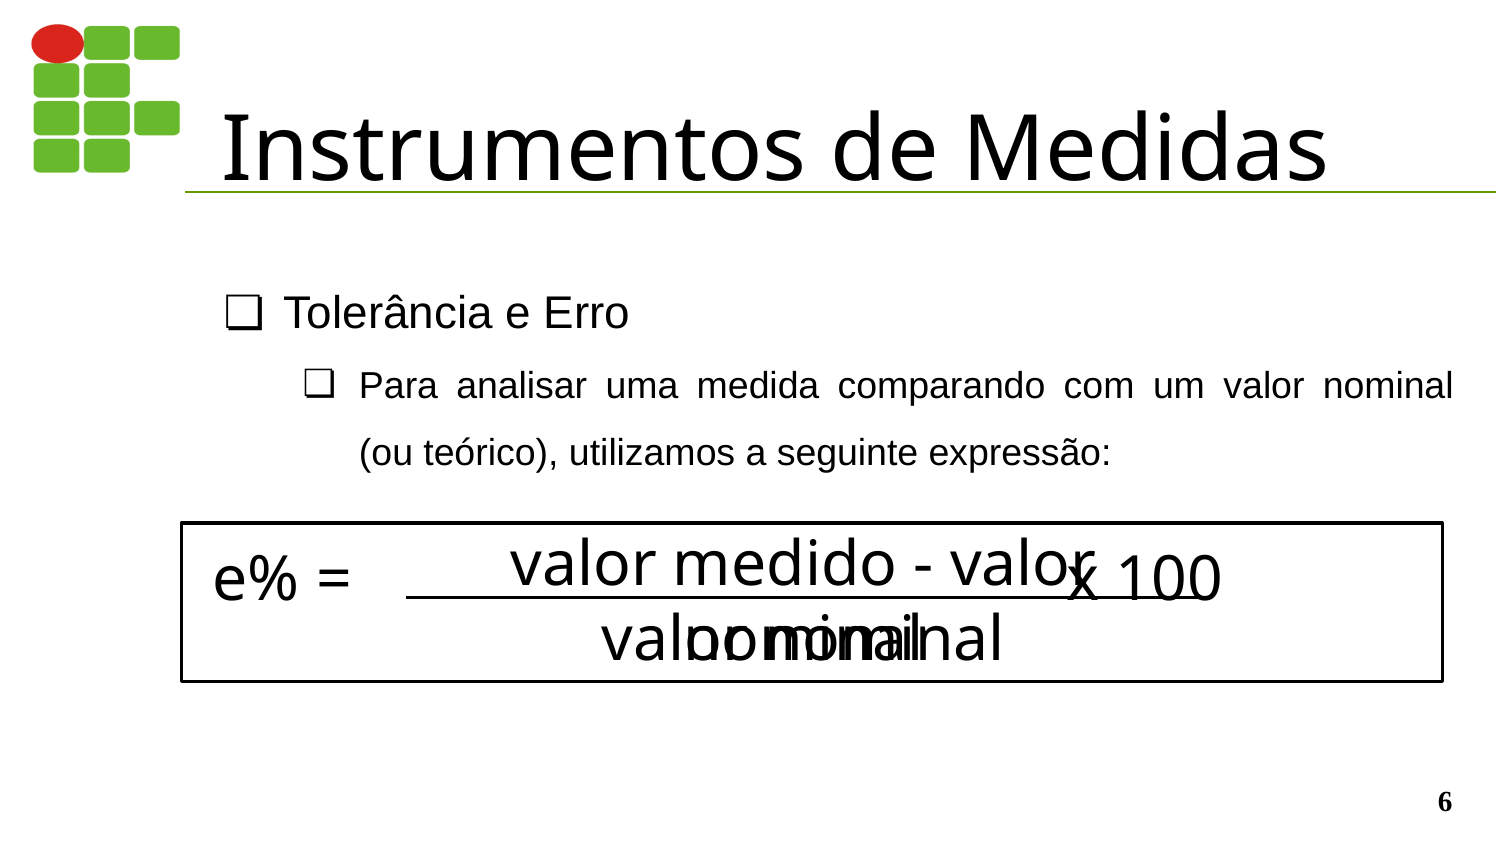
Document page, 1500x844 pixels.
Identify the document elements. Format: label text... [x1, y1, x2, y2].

title Instrumentos de Medidas [206, 26, 1468, 207]
text_box valor medido - valor nominal [377, 507, 1230, 578]
picture [29, 23, 182, 174]
text_box ‹#› [1155, 768, 1468, 825]
text_box e% = x 100 [181, 522, 1443, 682]
text_box valor nominal [377, 582, 1230, 653]
list Tolerância e Erro Para analisar uma medida comparando com um valor nominal (ou teórico), utilizamos a seguinte expressão: [193, 248, 1469, 467]
